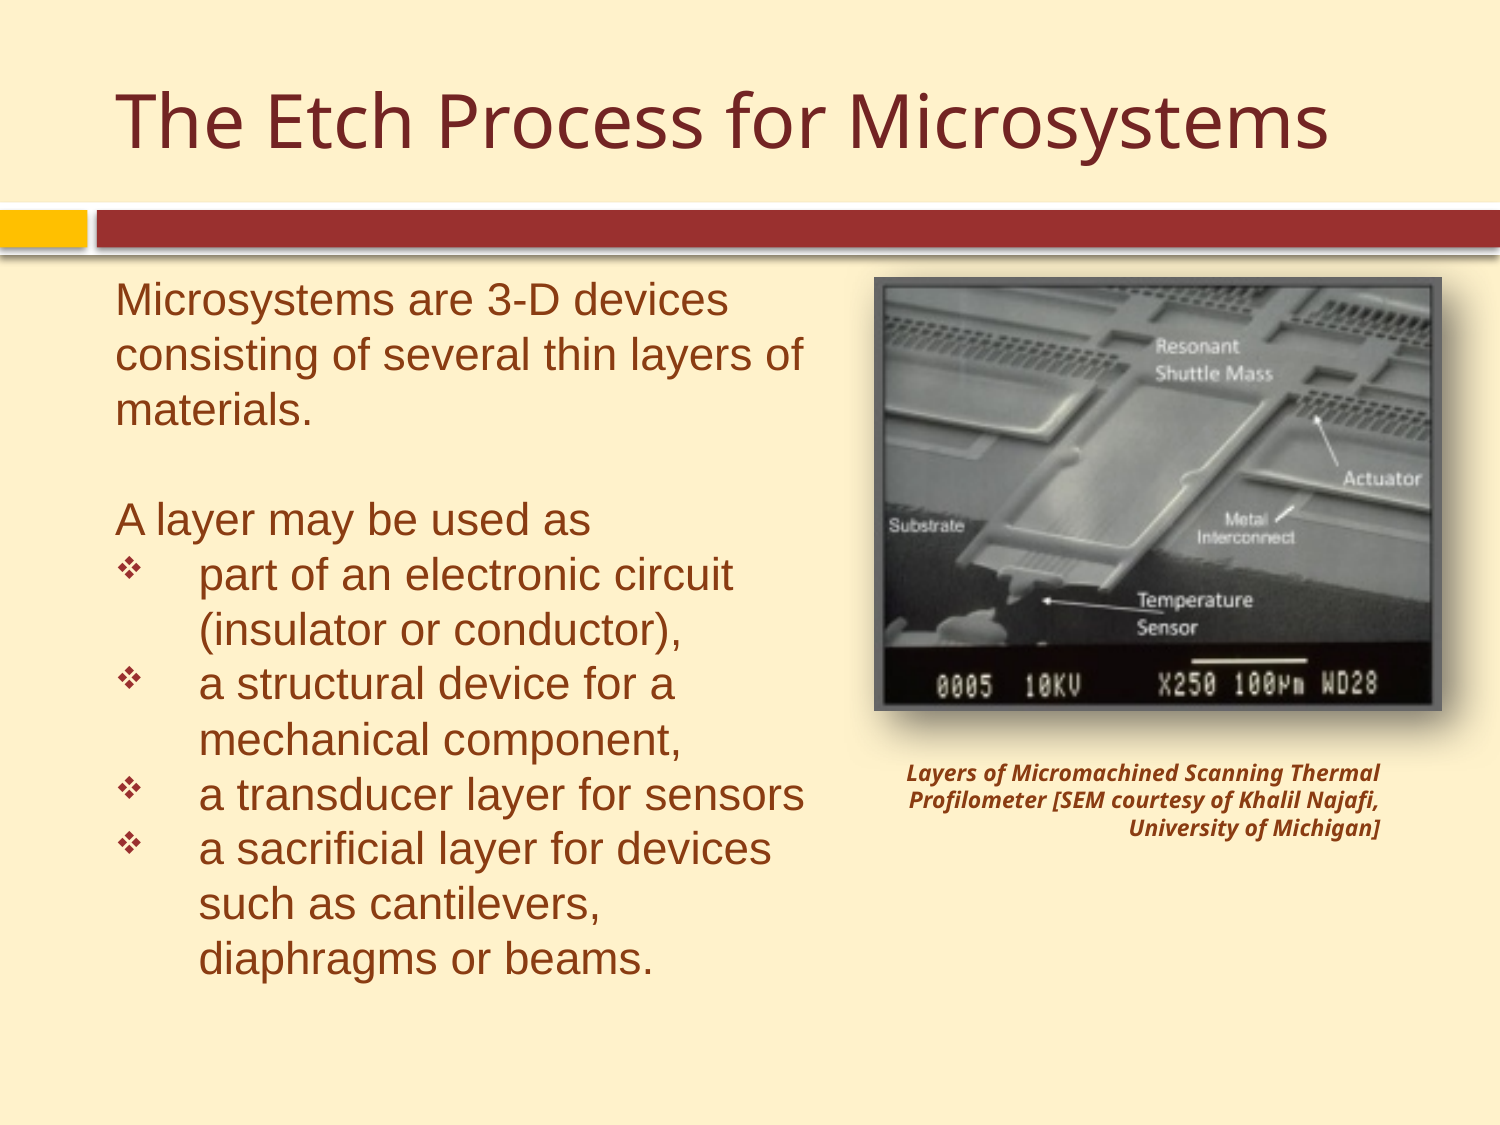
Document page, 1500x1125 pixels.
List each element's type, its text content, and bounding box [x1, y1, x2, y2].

picture [873, 277, 1442, 712]
text_box Layers of Micromachined Scanning Thermal Profilometer [SEM courtesy of Khalil Najafi, University of Michigan] [875, 750, 1396, 848]
title The Etch Process for Microsystems [100, 37, 1438, 200]
list Microsystems are 3-D devices consisting of several thin layers of materials. A layer may be used as part of an electronic circuit (insulator or conductor), a structural device for a mechanical component, a transducer layer for sensors a sacrificial layer for devices such as cantilevers, diaphragms or beams. [100, 262, 868, 1000]
